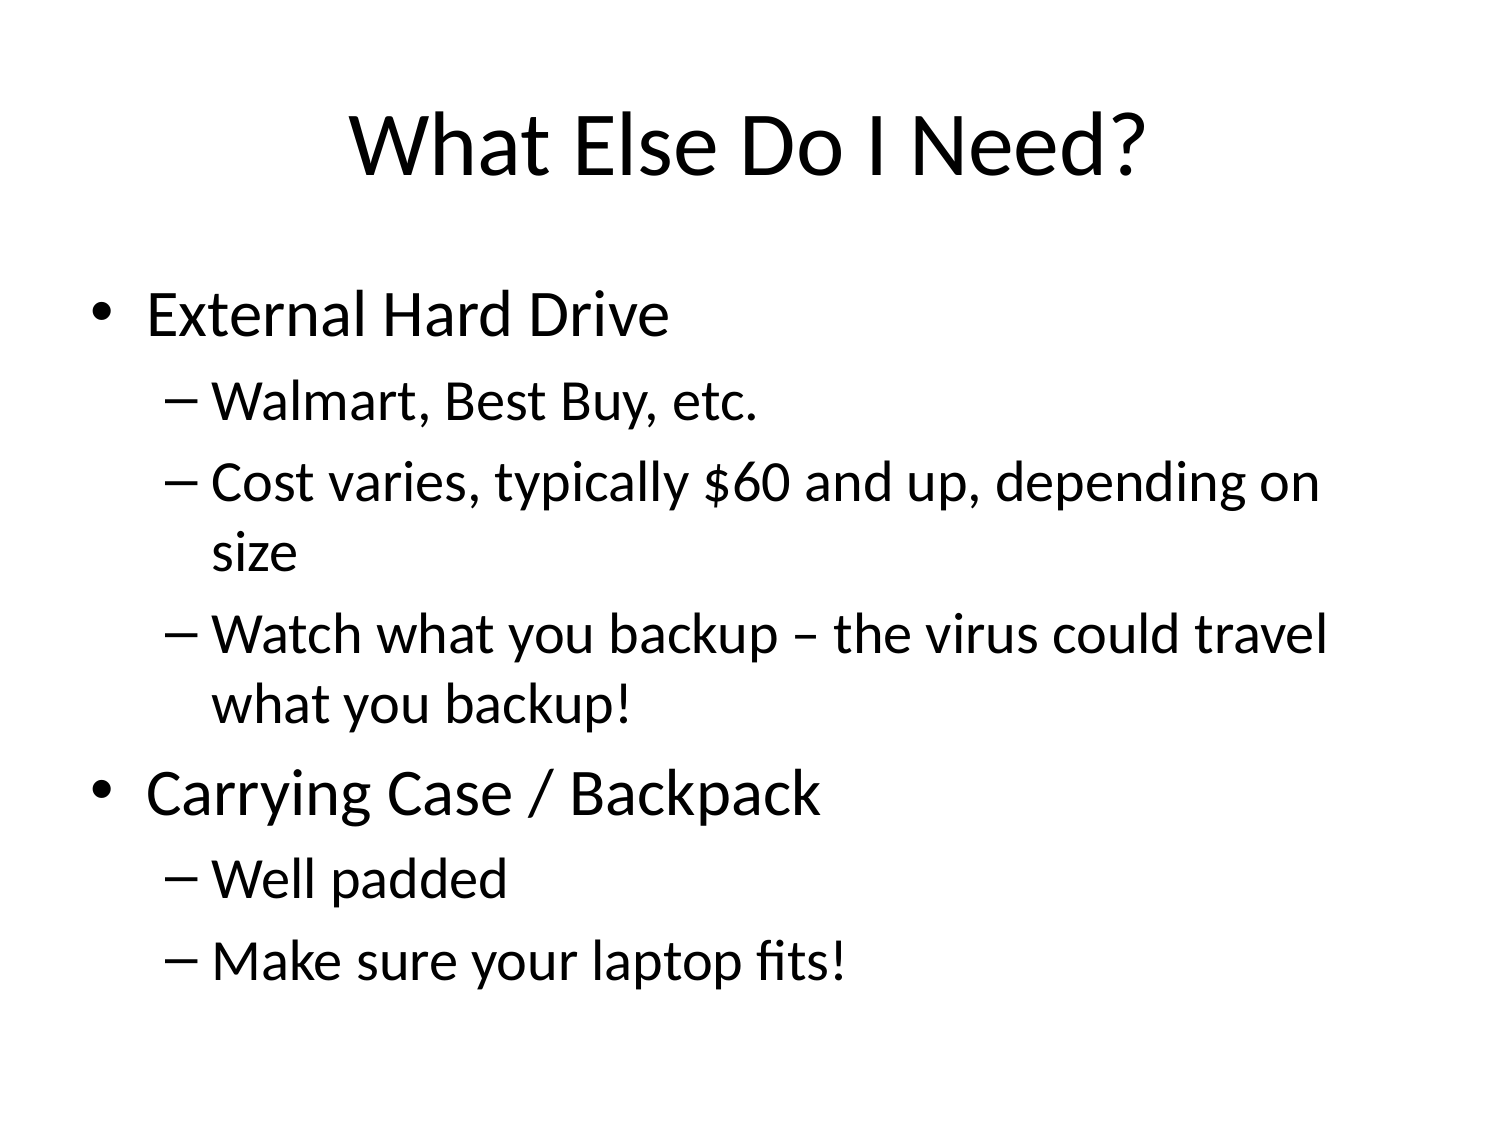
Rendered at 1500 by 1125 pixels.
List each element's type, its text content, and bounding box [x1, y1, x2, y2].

title What Else Do I Need? [75, 45, 1425, 233]
list External Hard Drive Walmart, Best Buy, etc. Cost varies, typically $60 and up, depending on size Watch what you backup – the virus could travel what you backup! Carrying Case / Backpack Well padded Make sure your laptop fits! [75, 262, 1425, 1038]
